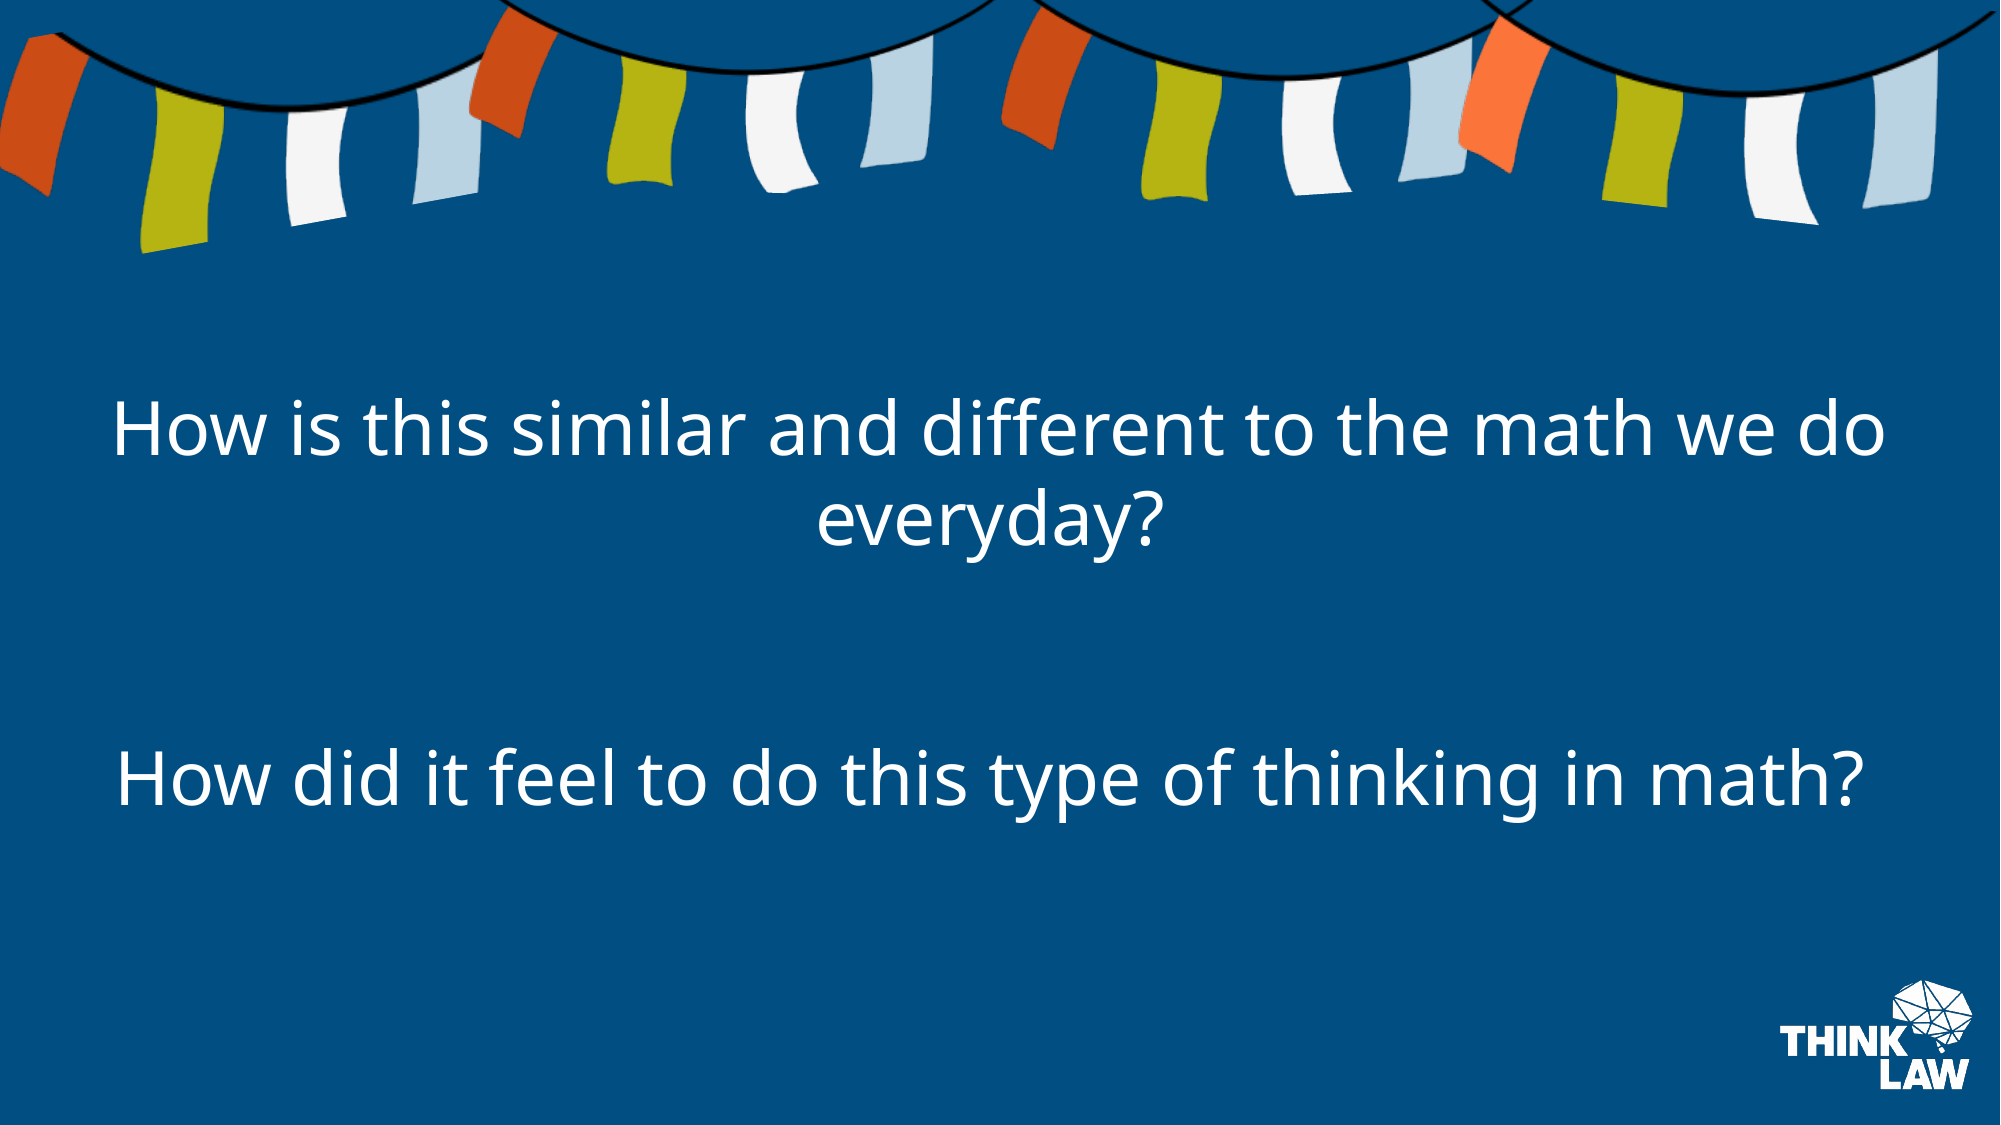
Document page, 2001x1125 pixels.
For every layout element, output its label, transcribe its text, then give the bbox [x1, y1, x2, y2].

text_box How is this similar and different to the math we do everyday? [20, 380, 1980, 561]
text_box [0, 0, 2000, 306]
text_box [1774, 954, 1978, 1125]
text_box How did it feel to do this type of thinking in math? [20, 730, 1980, 821]
